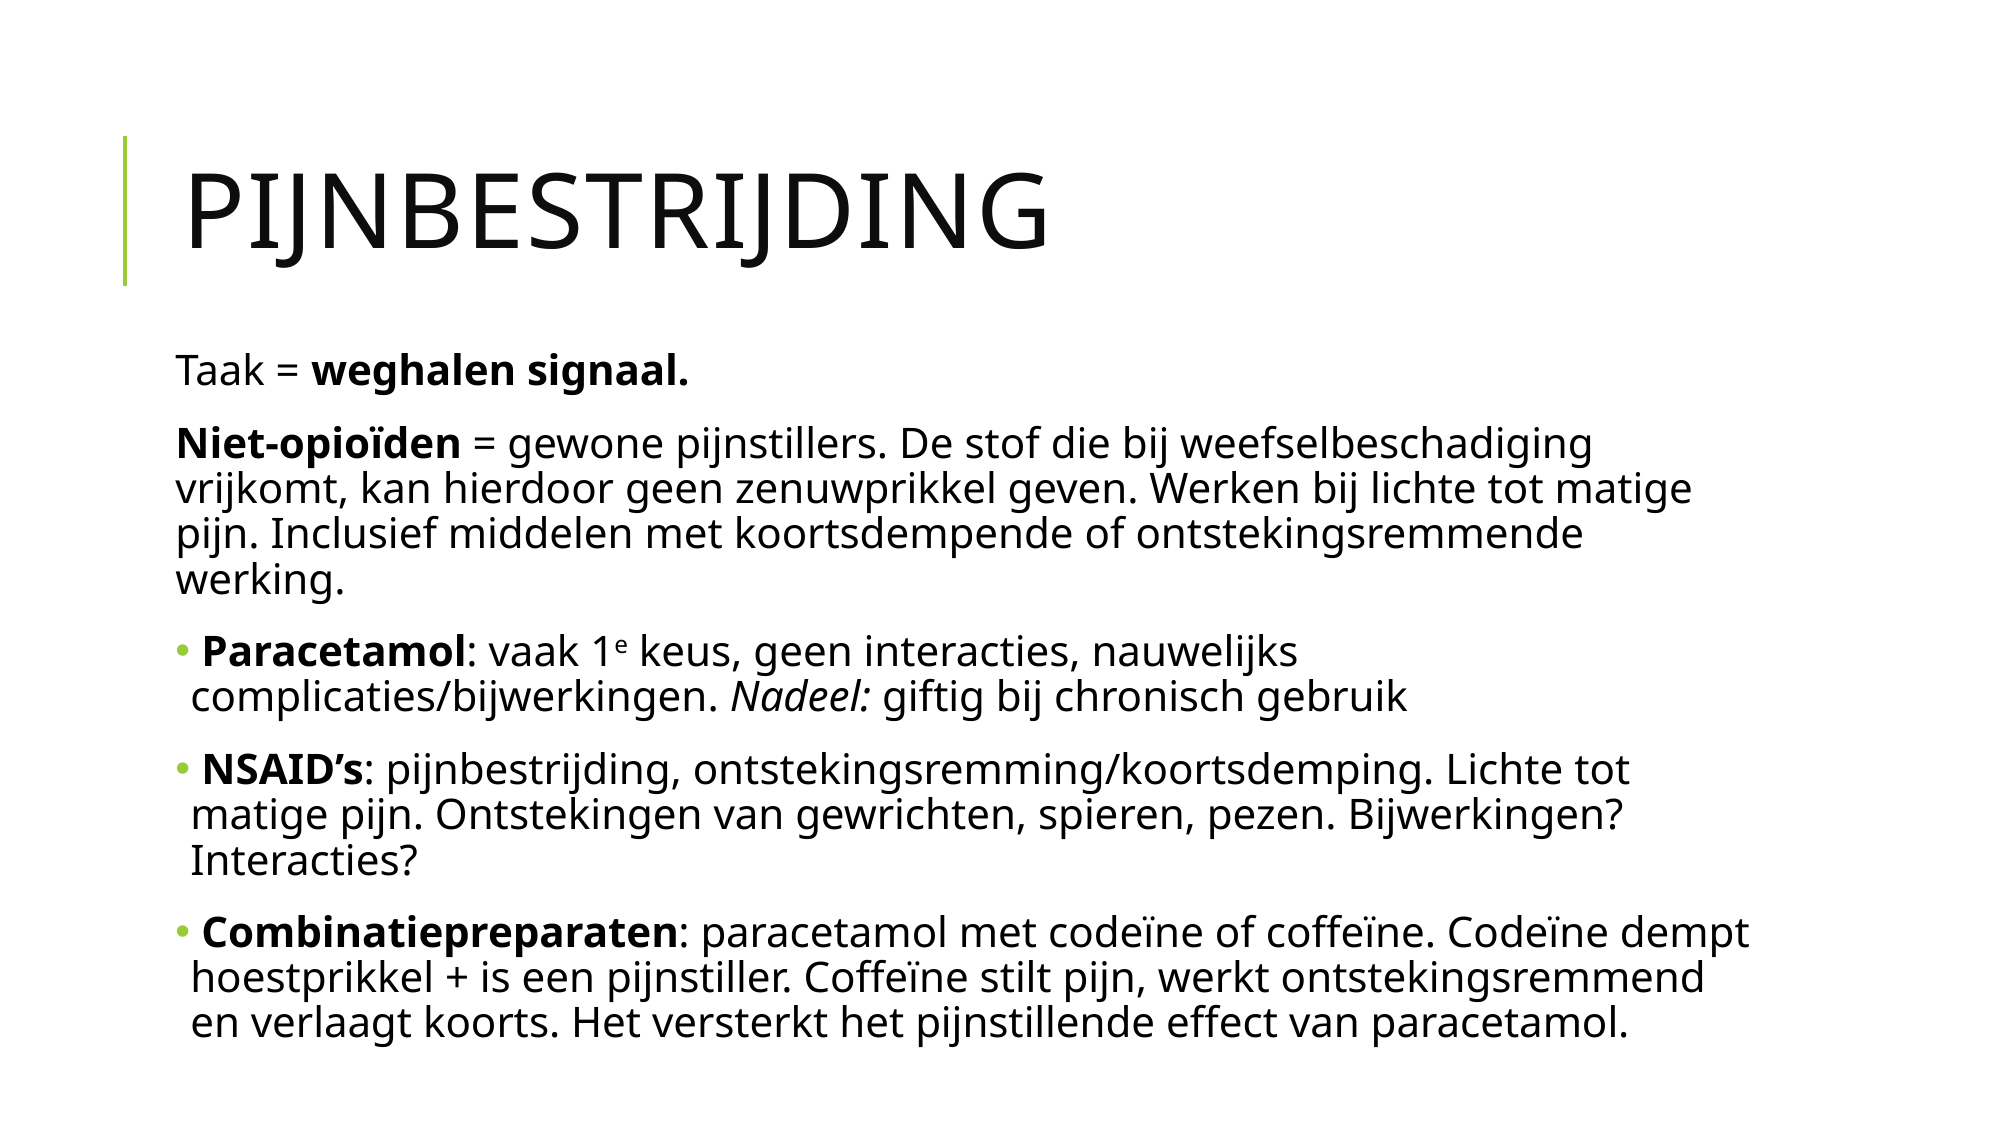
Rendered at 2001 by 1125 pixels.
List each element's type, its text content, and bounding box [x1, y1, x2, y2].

title Pijnbestrijding [168, 96, 1763, 341]
list Taak = weghalen signaal. Niet-opioïden = gewone pijnstillers. De stof die bij weefselbeschadiging vrijkomt, kan hierdoor geen zenuwprikkel geven. Werken bij lichte tot matige pijn. Inclusief middelen met koortsdempende of ontstekingsremmende werking. Paracetamol: vaak 1e keus, geen interacties, nauwelijks complicaties/bijwerkingen. Nadeel: giftig bij chronisch gebruik NSAID’s: pijnbestrijding, ontstekingsremming/koortsdemping. Lichte tot matige pijn. Ontstekingen van gewrichten, spieren, pezen. Bijwerkingen? Interacties? Combinatiepreparaten: paracetamol met codeïne of coffeïne. Codeïne dempt hoestprikkel + is een pijnstiller. Coffeïne stilt pijn, werkt ontstekingsremmend en verlaagt koorts. Het versterkt het pijnstillende effect van paracetamol. [168, 341, 1763, 1083]
